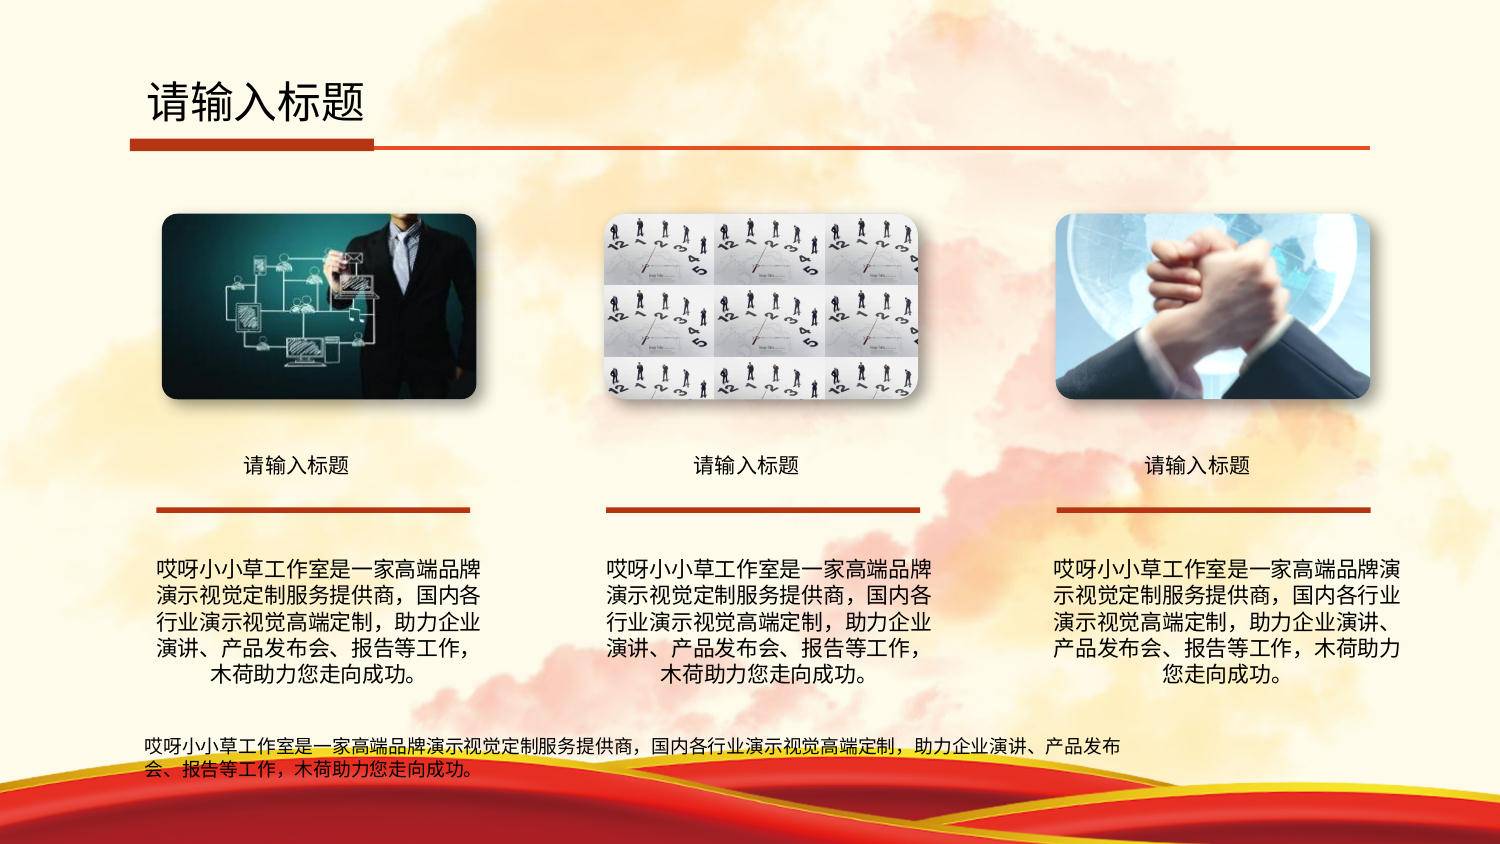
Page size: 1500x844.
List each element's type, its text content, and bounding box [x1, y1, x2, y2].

text_box [602, 212, 920, 401]
text_box [160, 212, 478, 401]
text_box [583, 445, 956, 696]
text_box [129, 138, 1371, 152]
text_box [1054, 212, 1372, 401]
text_box 请输入标题 [131, 67, 380, 135]
picture [0, 0, 1500, 844]
text_box 哎呀小小草工作室是一家高端品牌演示视觉定制服务提供商，国内各行业演示视觉高端定制，助力企业演讲、产品发布会、报告等工作，木荷助力您走向成功。 [129, 727, 1140, 788]
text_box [1034, 445, 1422, 696]
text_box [133, 445, 505, 696]
